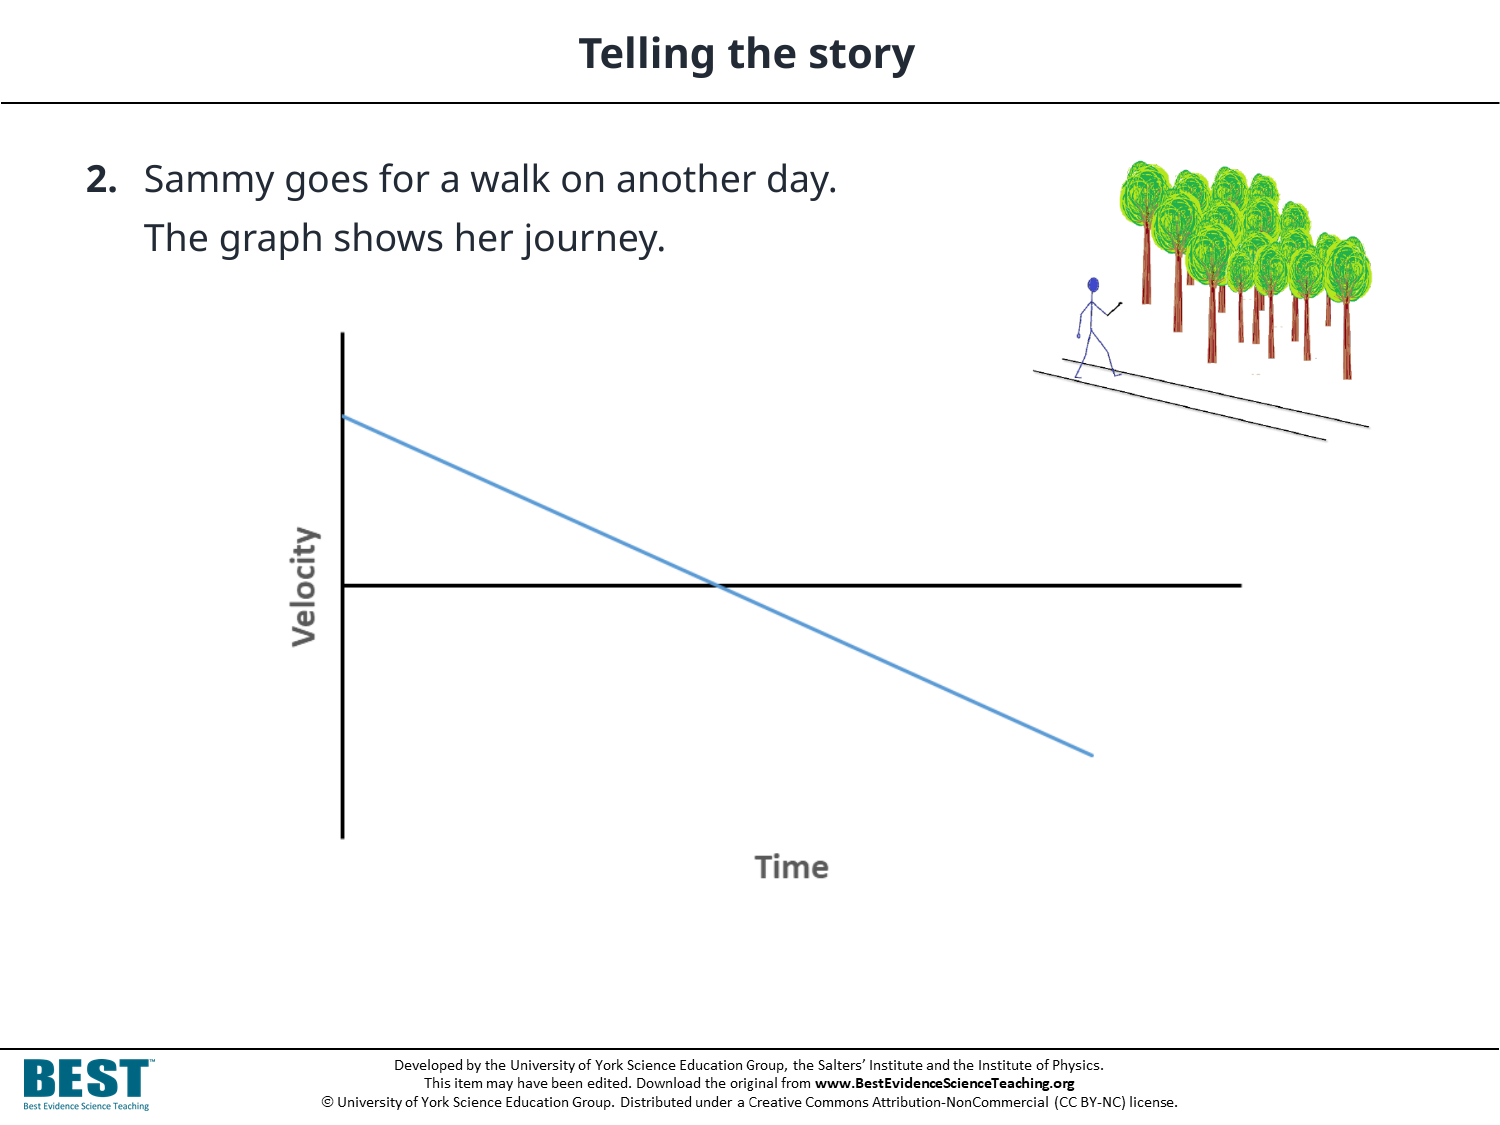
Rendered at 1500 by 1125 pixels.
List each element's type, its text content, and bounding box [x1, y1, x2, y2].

picture [0, 102, 1500, 1121]
text_box Telling the story [23, 4, 1471, 99]
